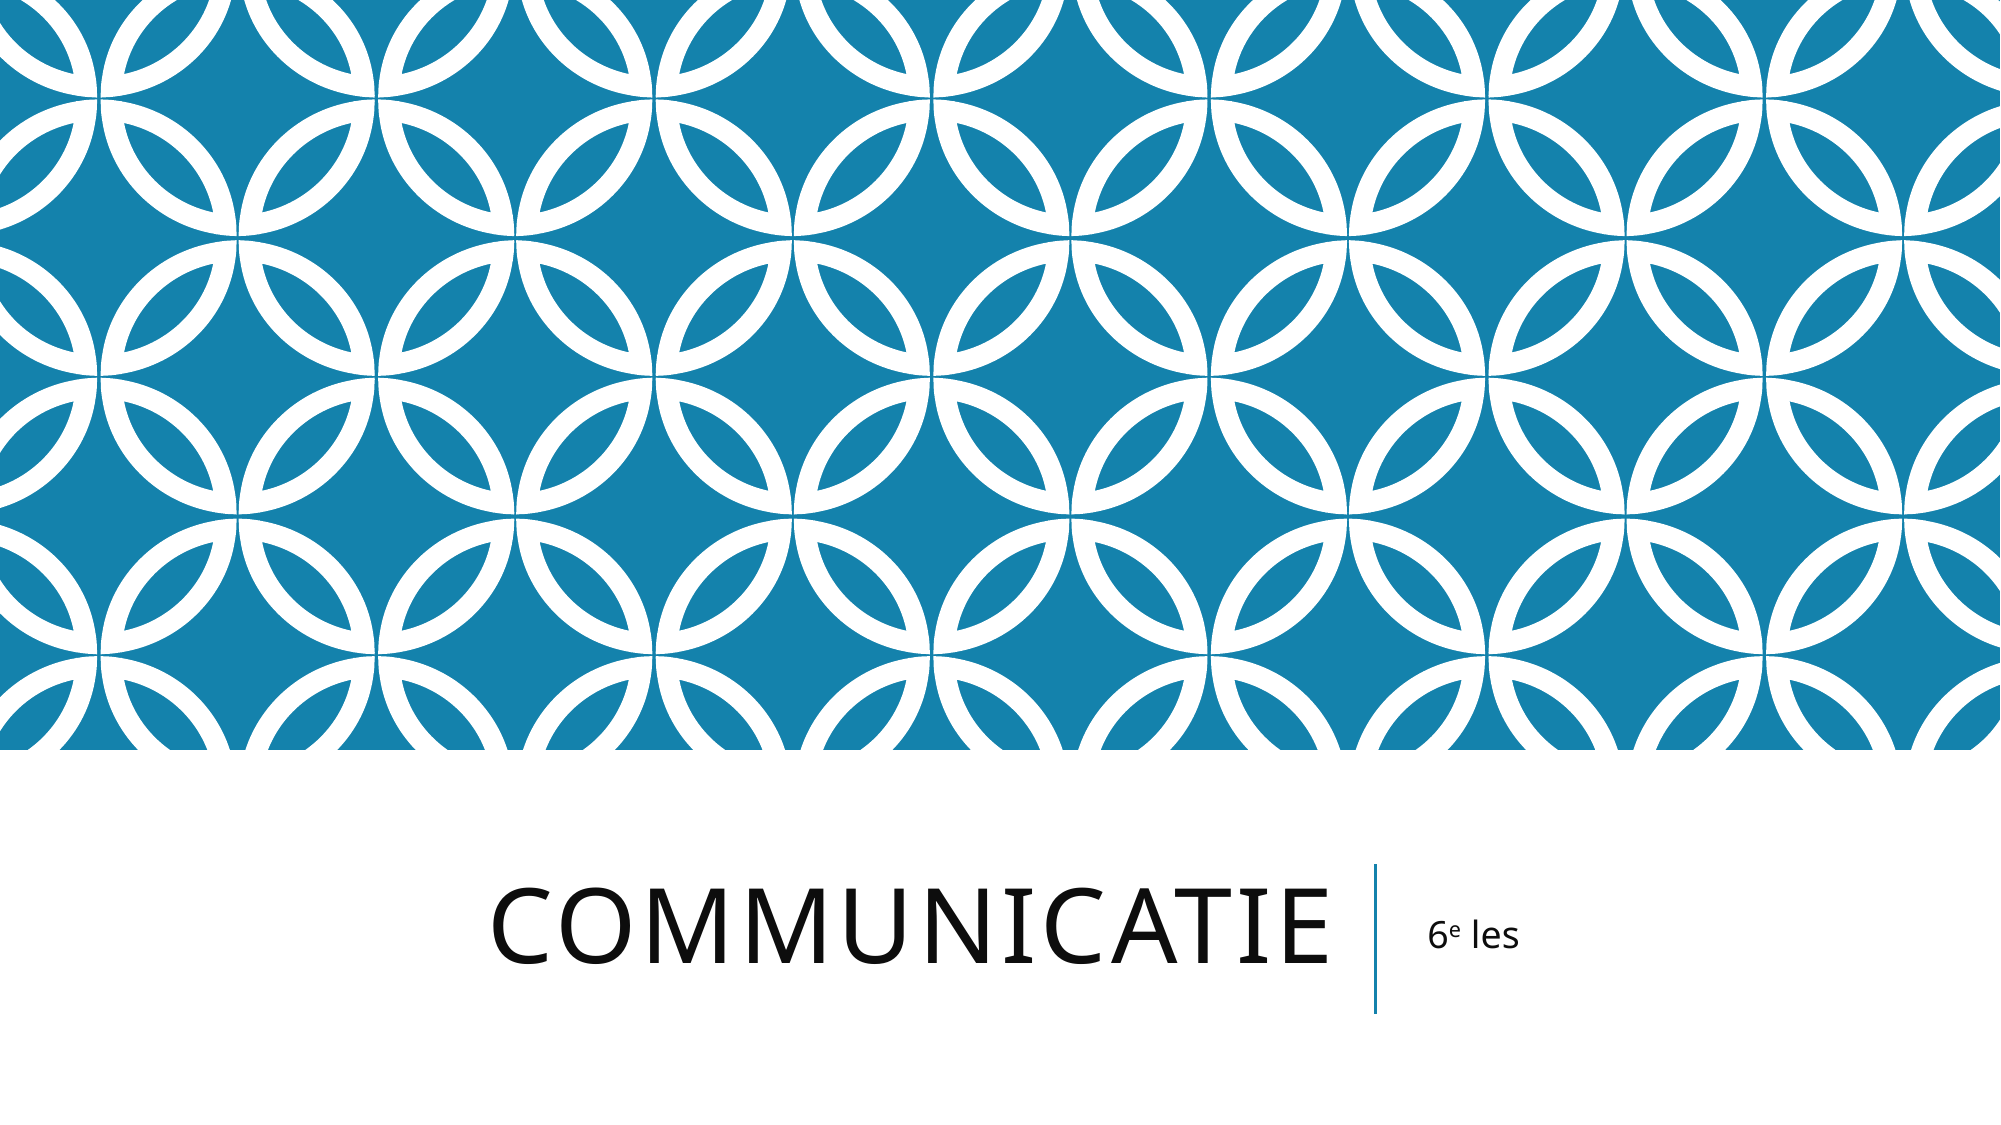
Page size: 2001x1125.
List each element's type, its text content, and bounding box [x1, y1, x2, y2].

subtitle 6e les [1412, 813, 1938, 1054]
title Communicatie [75, 813, 1350, 1054]
